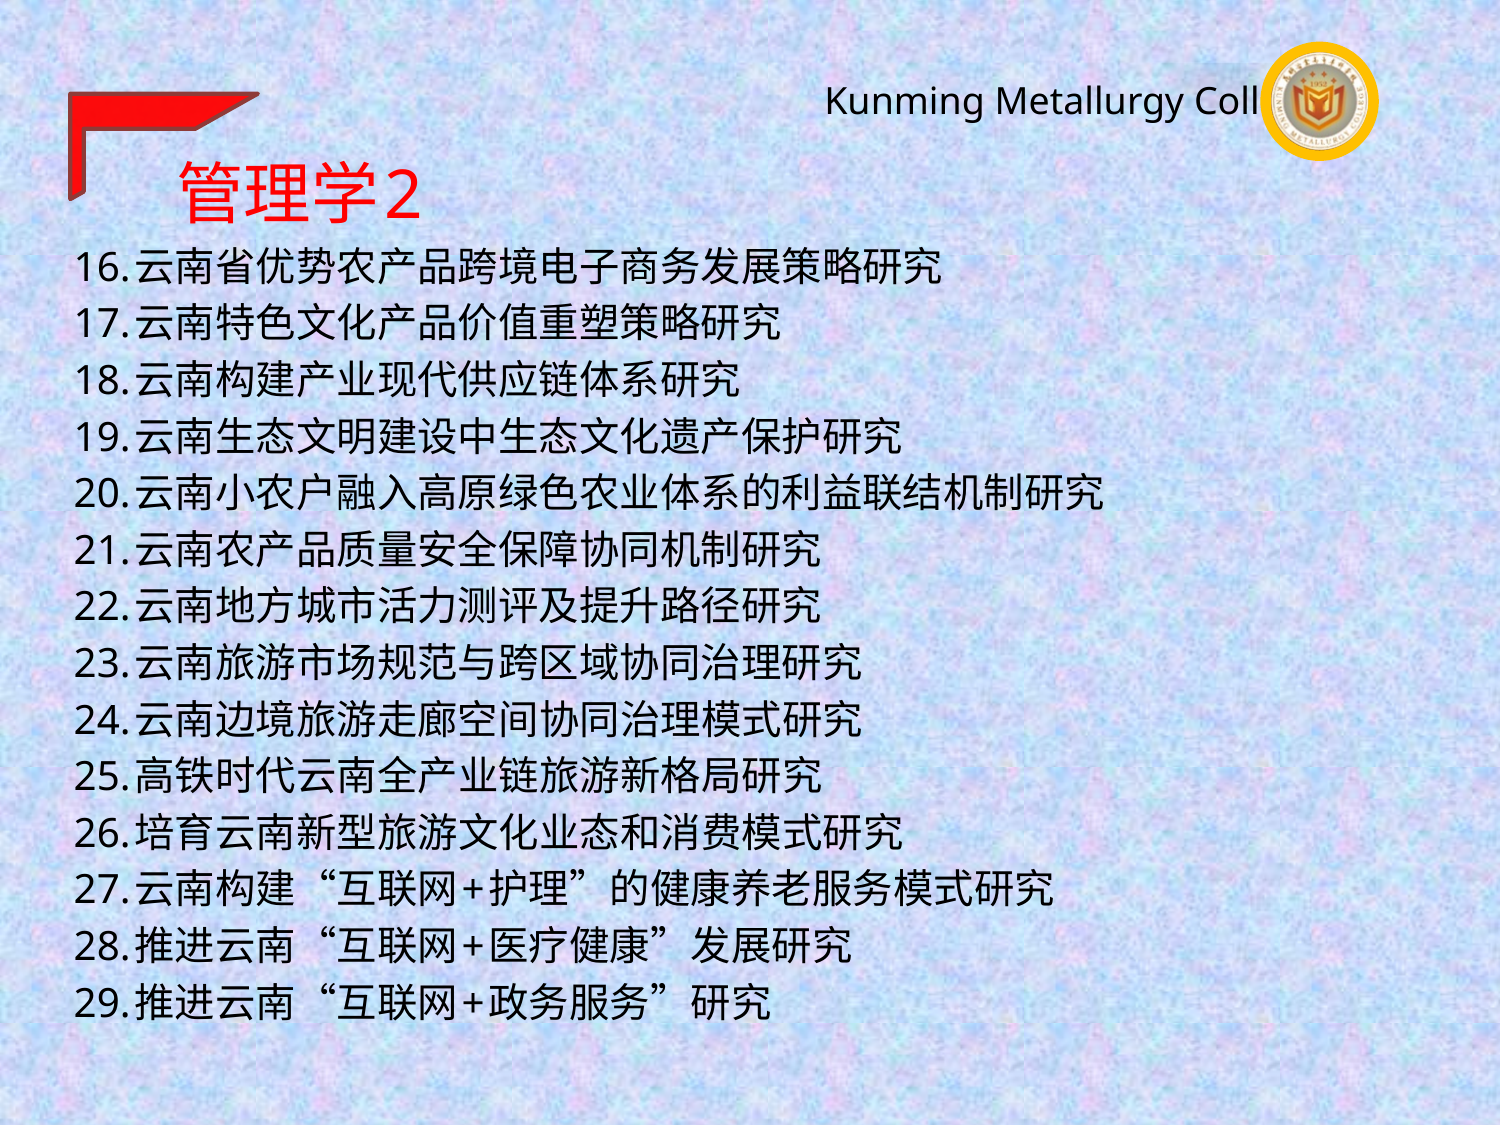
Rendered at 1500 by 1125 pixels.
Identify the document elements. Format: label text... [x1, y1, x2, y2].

text_box [68, 91, 260, 201]
title Kunming Metallurgy College [75, 23, 1442, 176]
picture [0, 0, 1500, 1125]
list 管理学2 16.云南省优势农产品跨境电子商务发展策略研究 17.云南特色文化产品价值重塑策略研究 18.云南构建产业现代供应链体系研究 19.云南生态文明建设中生态文化遗产保护研究 20.云南小农户融入高原绿色农业体系的利益联结机制研究 21.云南农产品质量安全保障协同机制研究 22.云南地方城市活力测评及提升路径研究 23.云南旅游市场规范与跨区域协同治理研究 24.云南边境旅游走廊空间协同治理模式研究 25.高铁时代云南全产业链旅游新格局研究 26.培育云南新型旅游文化业态和消费模式研究 27.云南构建“互联网+护理”的健康养老服务模式研究 28.推进云南“互联网+医疗健康”发展研究 29.推进云南“互联网+政务服务”研究 [58, 82, 1409, 1055]
